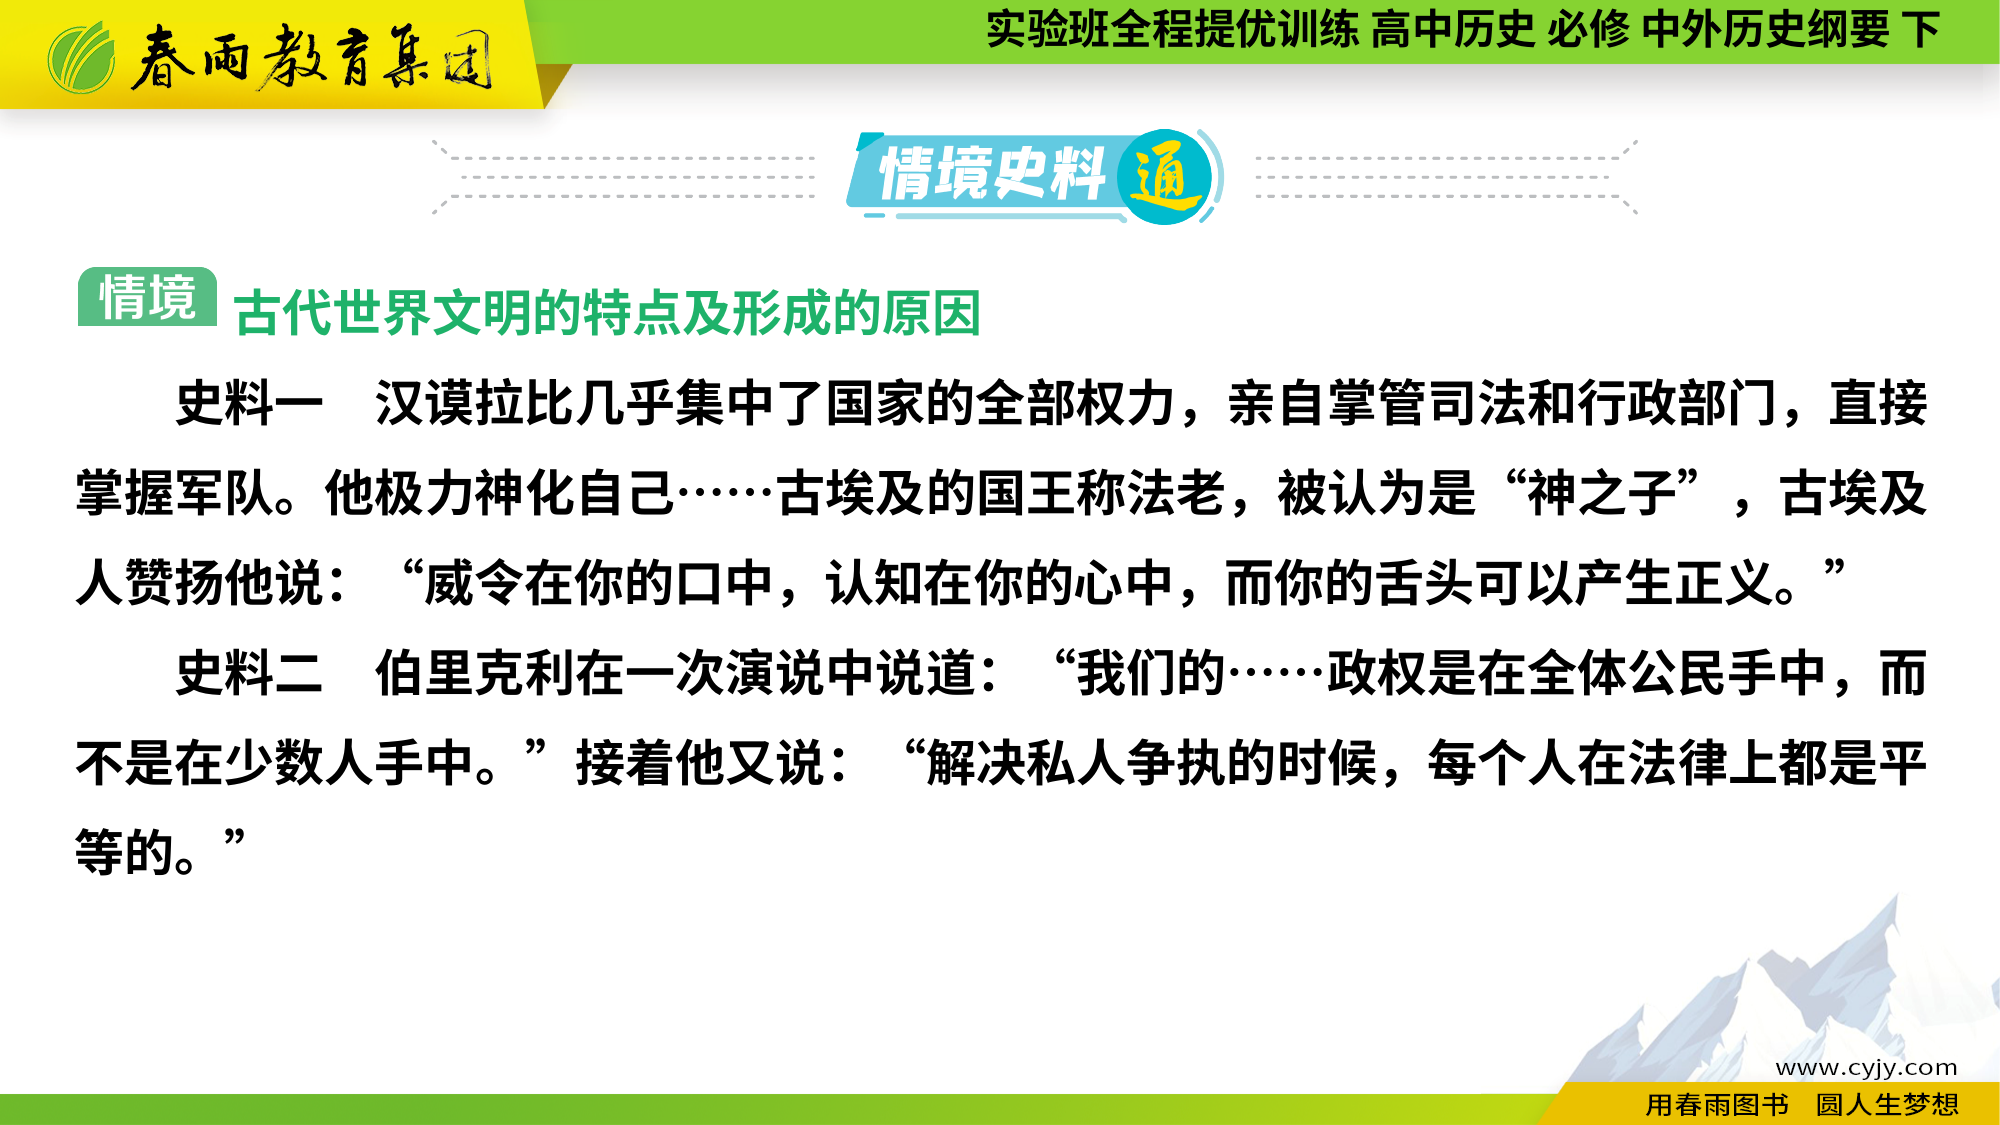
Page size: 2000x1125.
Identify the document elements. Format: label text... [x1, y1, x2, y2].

list 古代世界文明的特点及形成的原因 史料一 汉谟拉比几乎集中了国家的全部权力，亲自掌管司法和行政部门，直接掌握军队。他极力神化自己……古埃及的国王称法老，被认为是“神之子”，古埃及人赞扬他说：“威令在你的口中，认知在你的心中，而你的舌头可以产生正义。” 史料二 伯里克利在一次演说中说道：“我们的……政权是在全体公民手中，而不是在少数人手中。”接着他又说：“解决私人争执的时候，每个人在法律上都是平等的。” [59, 243, 1944, 975]
picture [0, 0, 2000, 1125]
